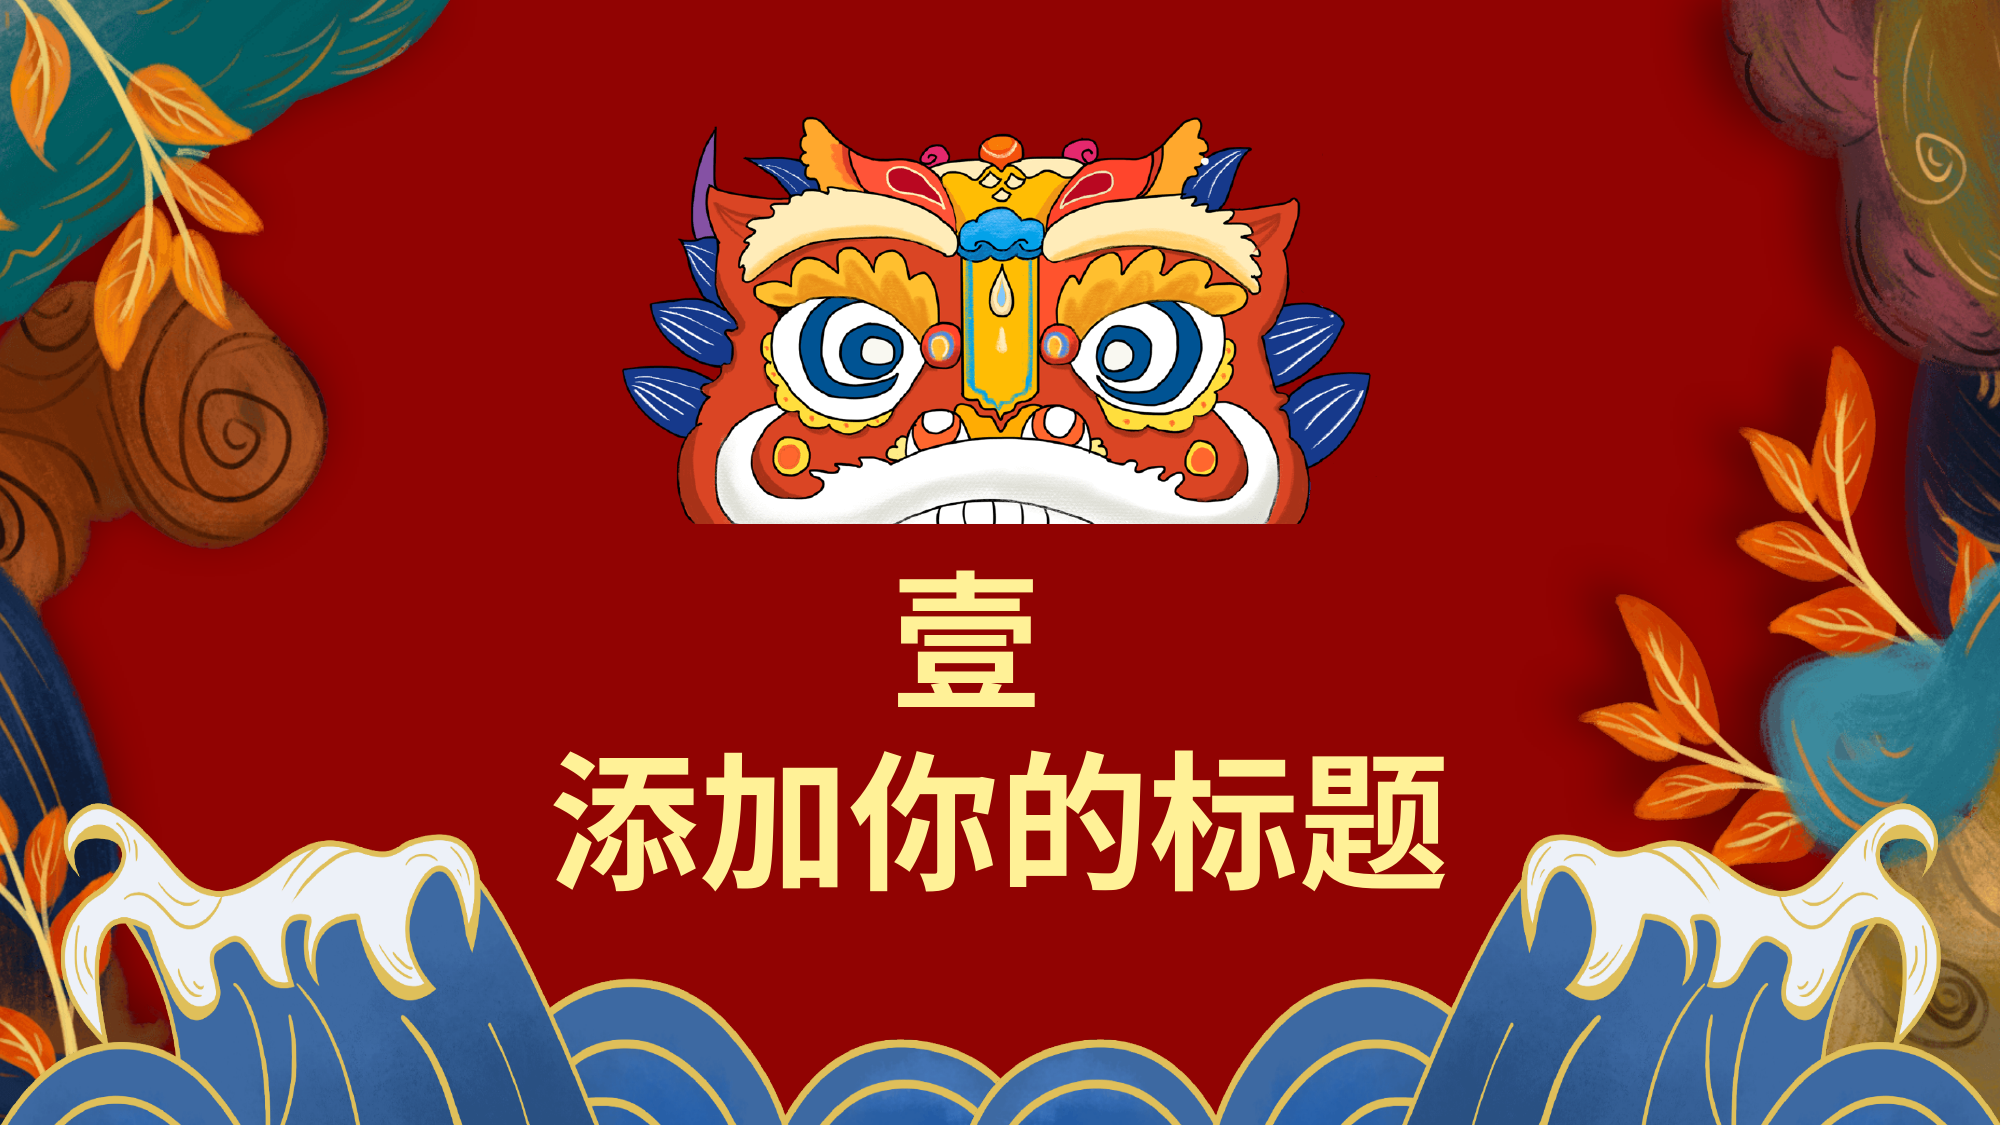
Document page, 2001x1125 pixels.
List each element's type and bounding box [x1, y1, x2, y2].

text_box [0, 750, 2000, 1125]
picture [0, 0, 2001, 1125]
